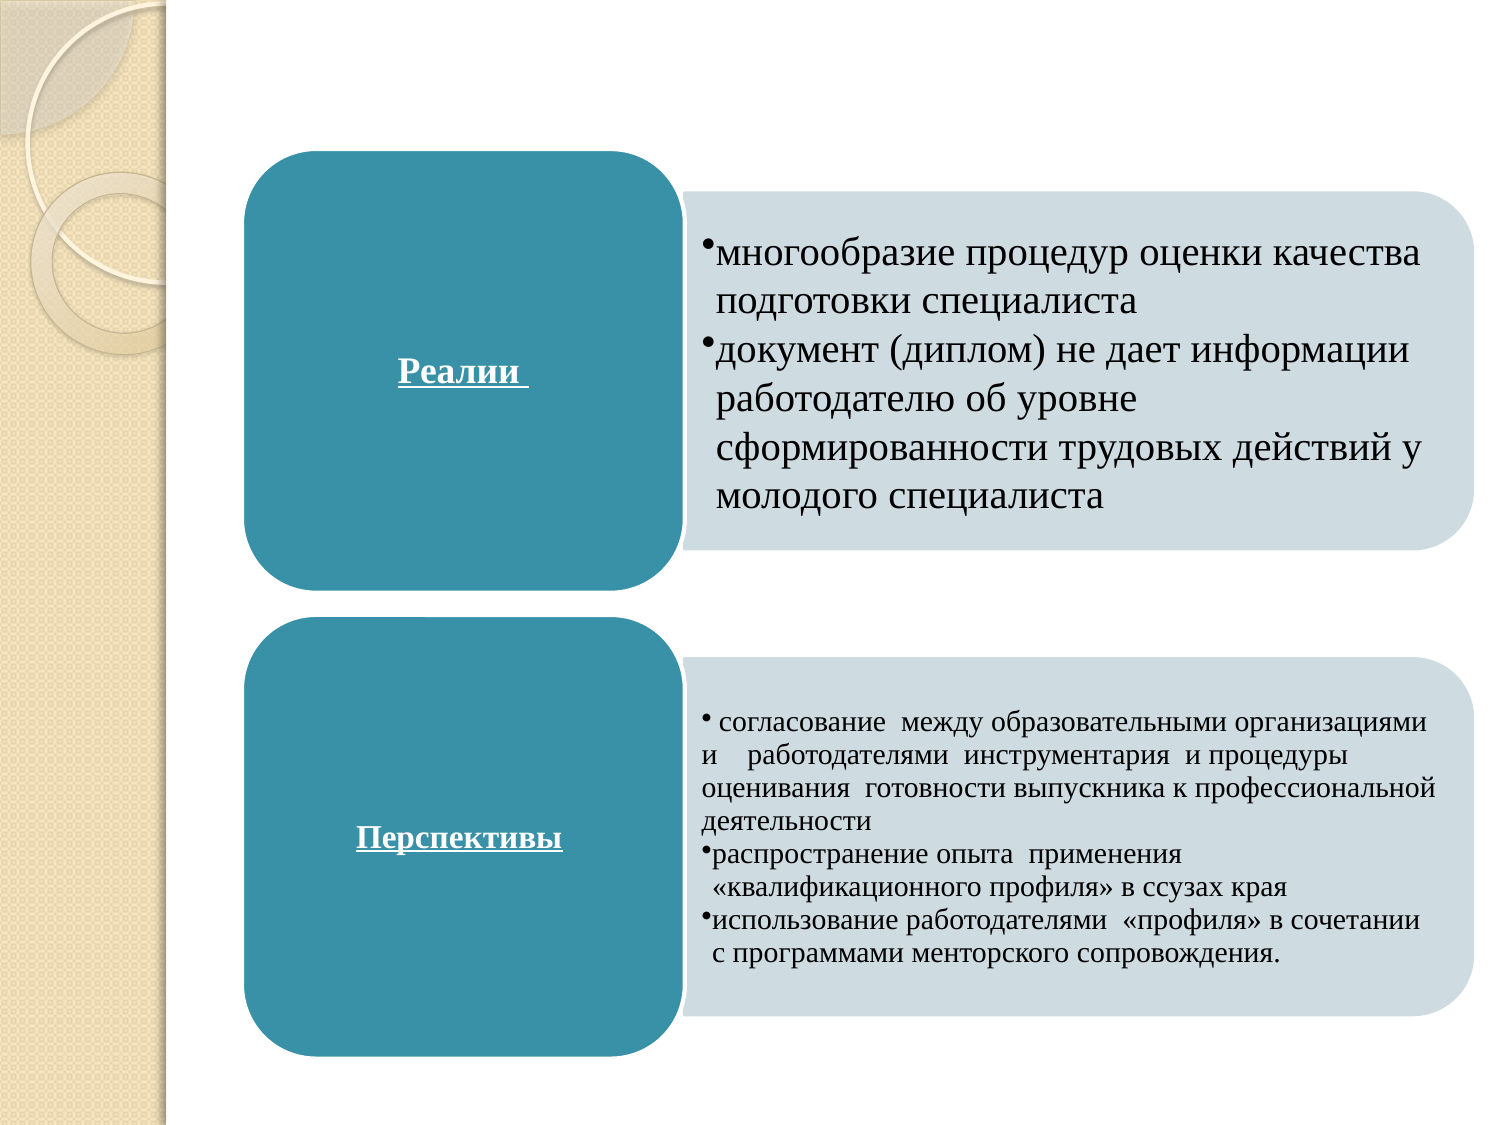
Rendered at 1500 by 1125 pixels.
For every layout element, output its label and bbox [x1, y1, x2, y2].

list [241, 148, 1473, 1059]
